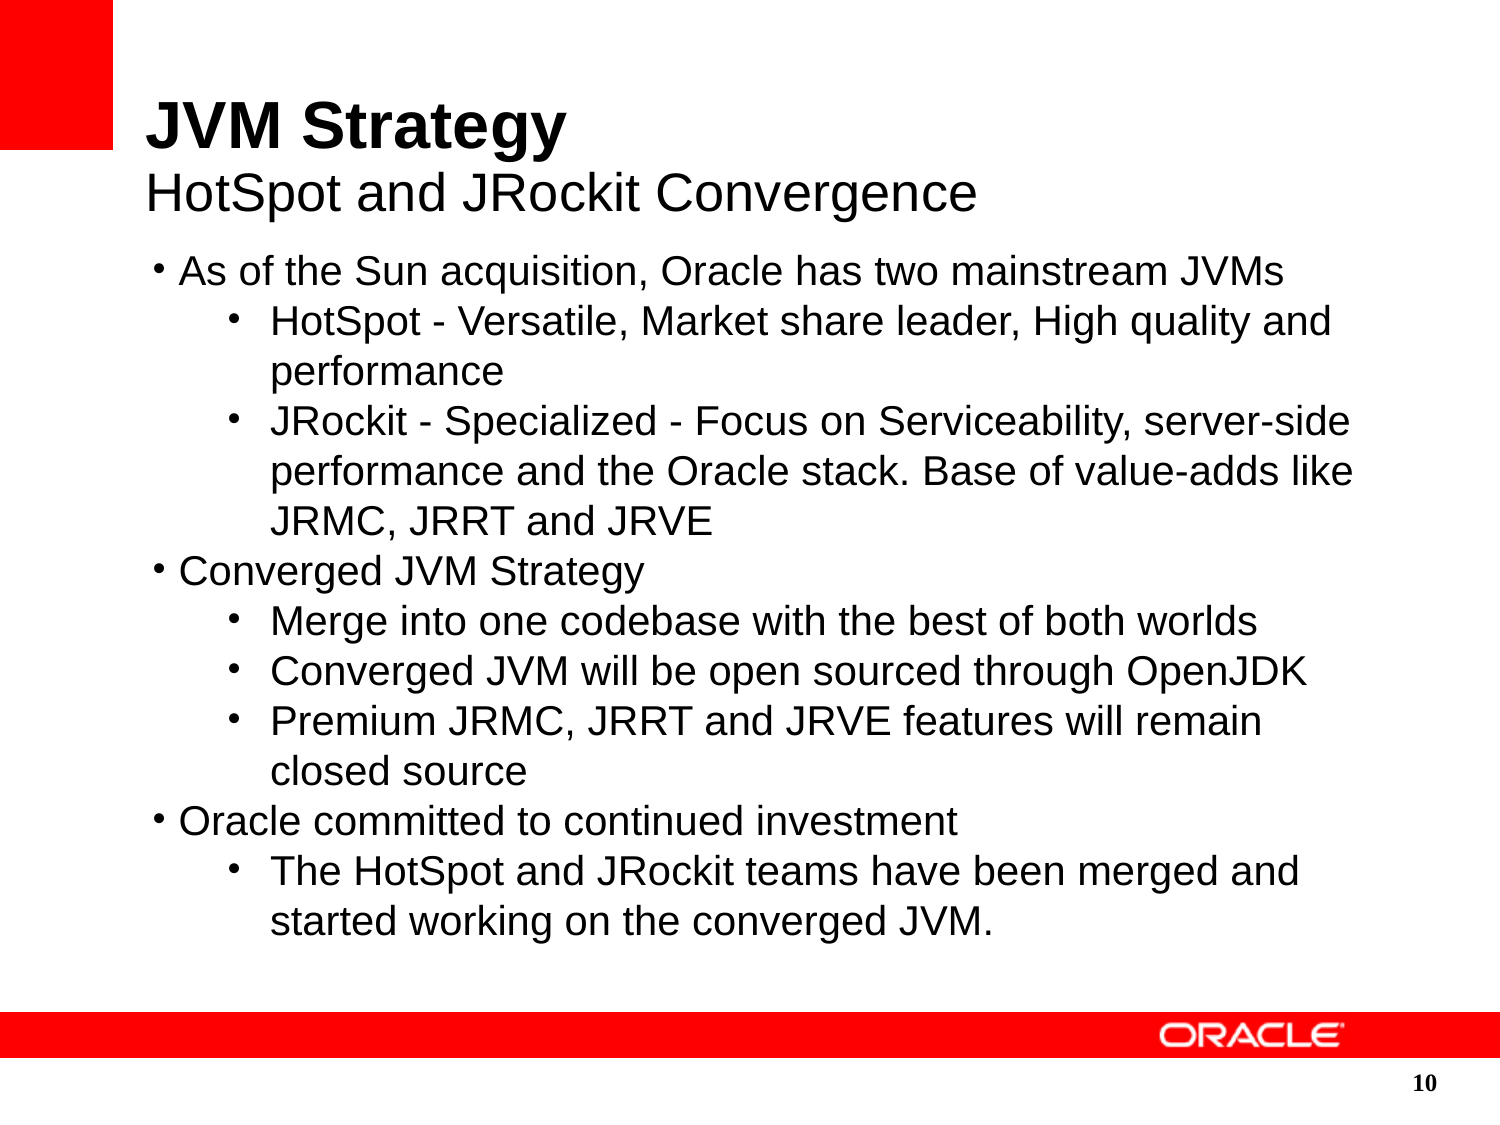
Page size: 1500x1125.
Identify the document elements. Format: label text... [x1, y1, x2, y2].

picture [0, 0, 113, 150]
text_box As of the Sun acquisition, Oracle has two mainstream JVMs HotSpot - Versatile, Market share leader, High quality and performance JRockit - Specialized - Focus on Serviceability, server-side performance and the Oracle stack. Base of value-adds like JRMC, JRRT and JRVE Converged JVM Strategy Merge into one codebase with the best of both worlds Converged JVM will be open sourced through OpenJDK Premium JRMC, JRRT and JRVE features will remain closed source Oracle committed to continued investment The HotSpot and JRockit teams have been merged and started working on the converged JVM. [151, 249, 1388, 986]
text_box JVM Strategy HotSpot and JRockit Convergence [145, 88, 1389, 249]
